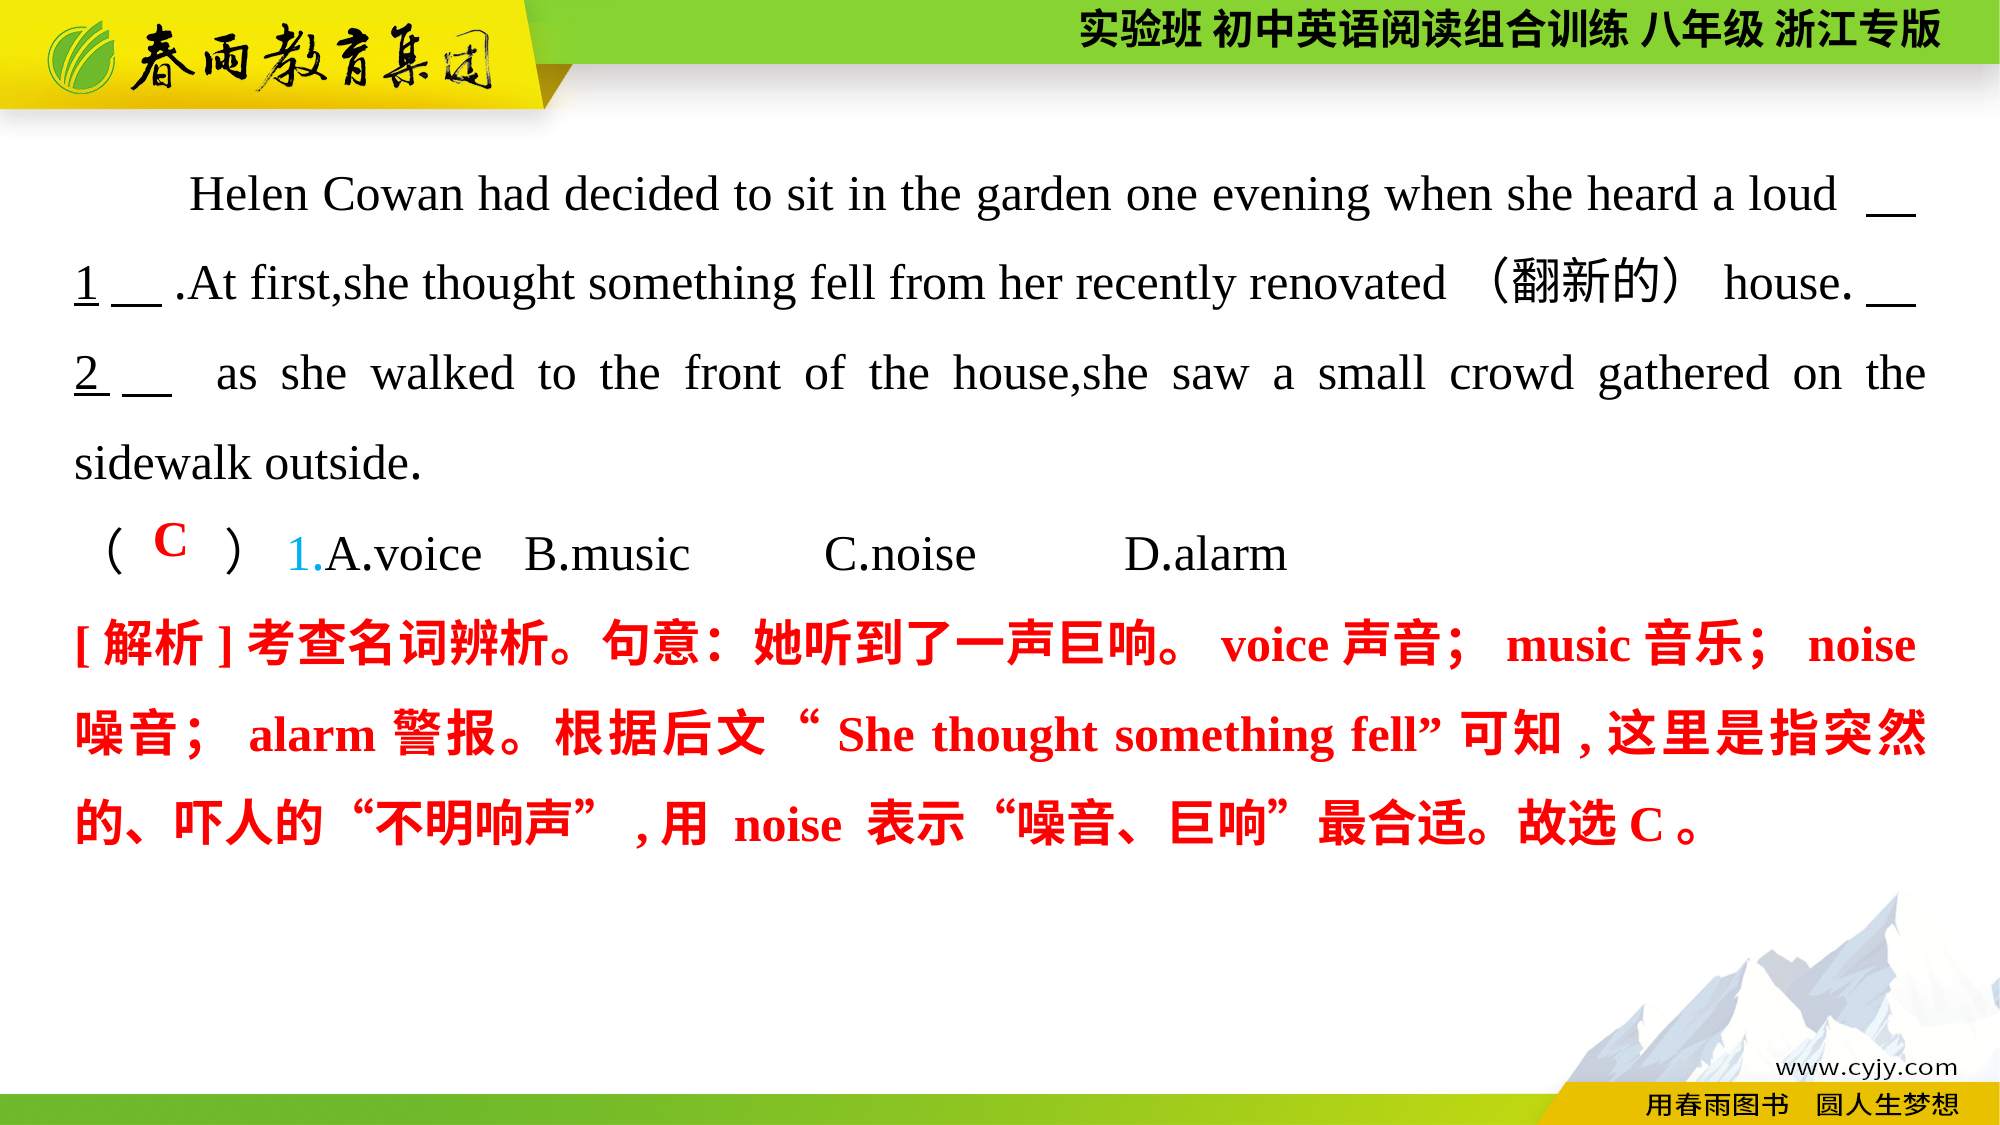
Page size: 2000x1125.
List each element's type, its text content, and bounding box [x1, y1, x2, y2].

list Helen Cowan had decided to sit in the garden one evening when she heard a loud 1 .At first,she thought something fell from her recently renovated（翻新的）house. 2 as she walked to the front of the house,she saw a small crowd gathered on the sidewalk outside. （ ）1.A.voice B.music C.noise D.alarm [59, 122, 1944, 574]
text_box [解析]考查名词辨析。句意：她听到了一声巨响。voice声音；music音乐；noise噪音；alarm警报。根据后文“She thought something fell”可知,这里是指突然的、吓人的“不明响声”,用 noise 表示“噪音、巨响”最合适。故选C。 [59, 574, 1944, 860]
text_box C [138, 498, 204, 574]
picture [0, 0, 2000, 1125]
